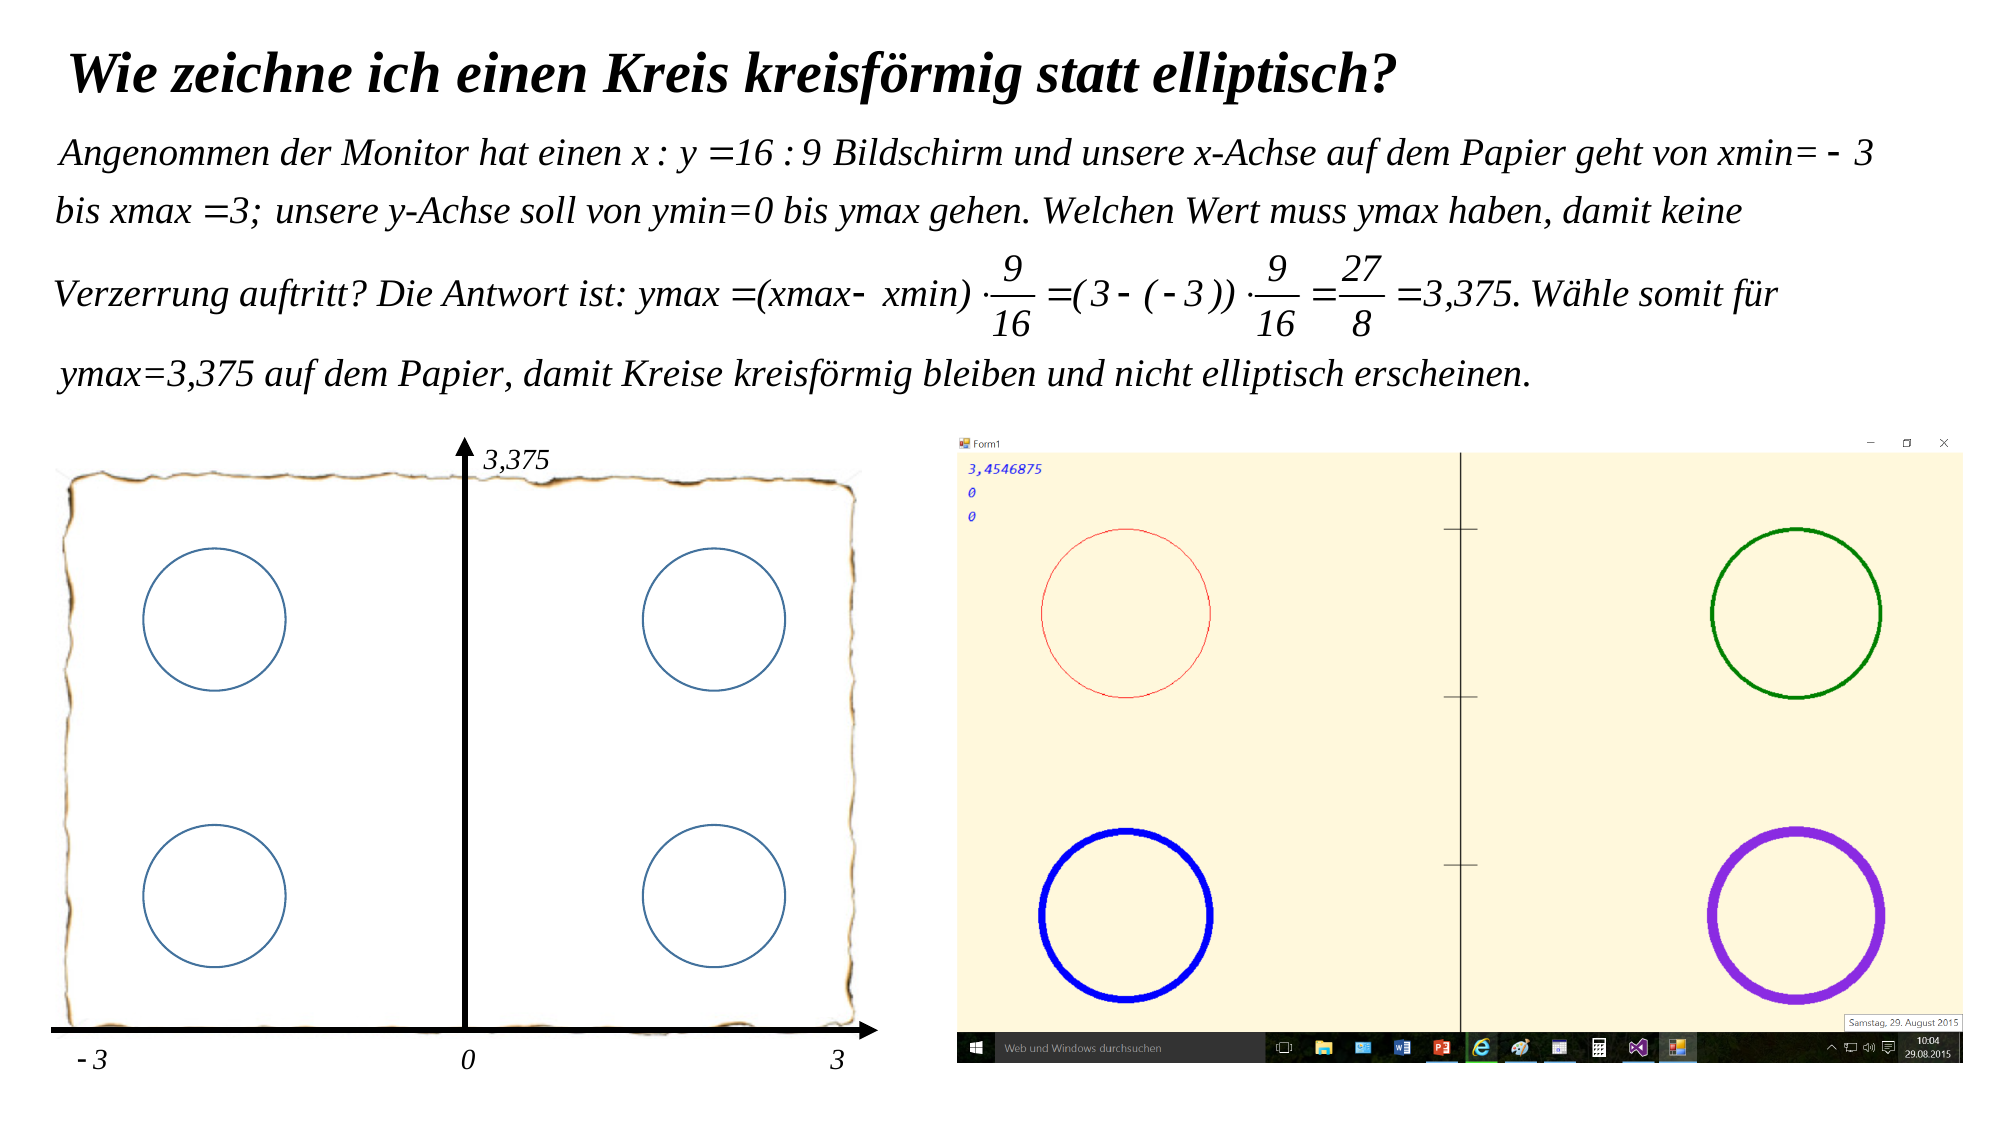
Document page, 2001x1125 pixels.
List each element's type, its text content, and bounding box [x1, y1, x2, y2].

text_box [51, 436, 879, 1082]
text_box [51, 131, 1880, 401]
picture [957, 434, 1963, 1064]
text_box Wie zeichne ich einen Kreis kreisförmig statt elliptisch? [51, 22, 1915, 112]
